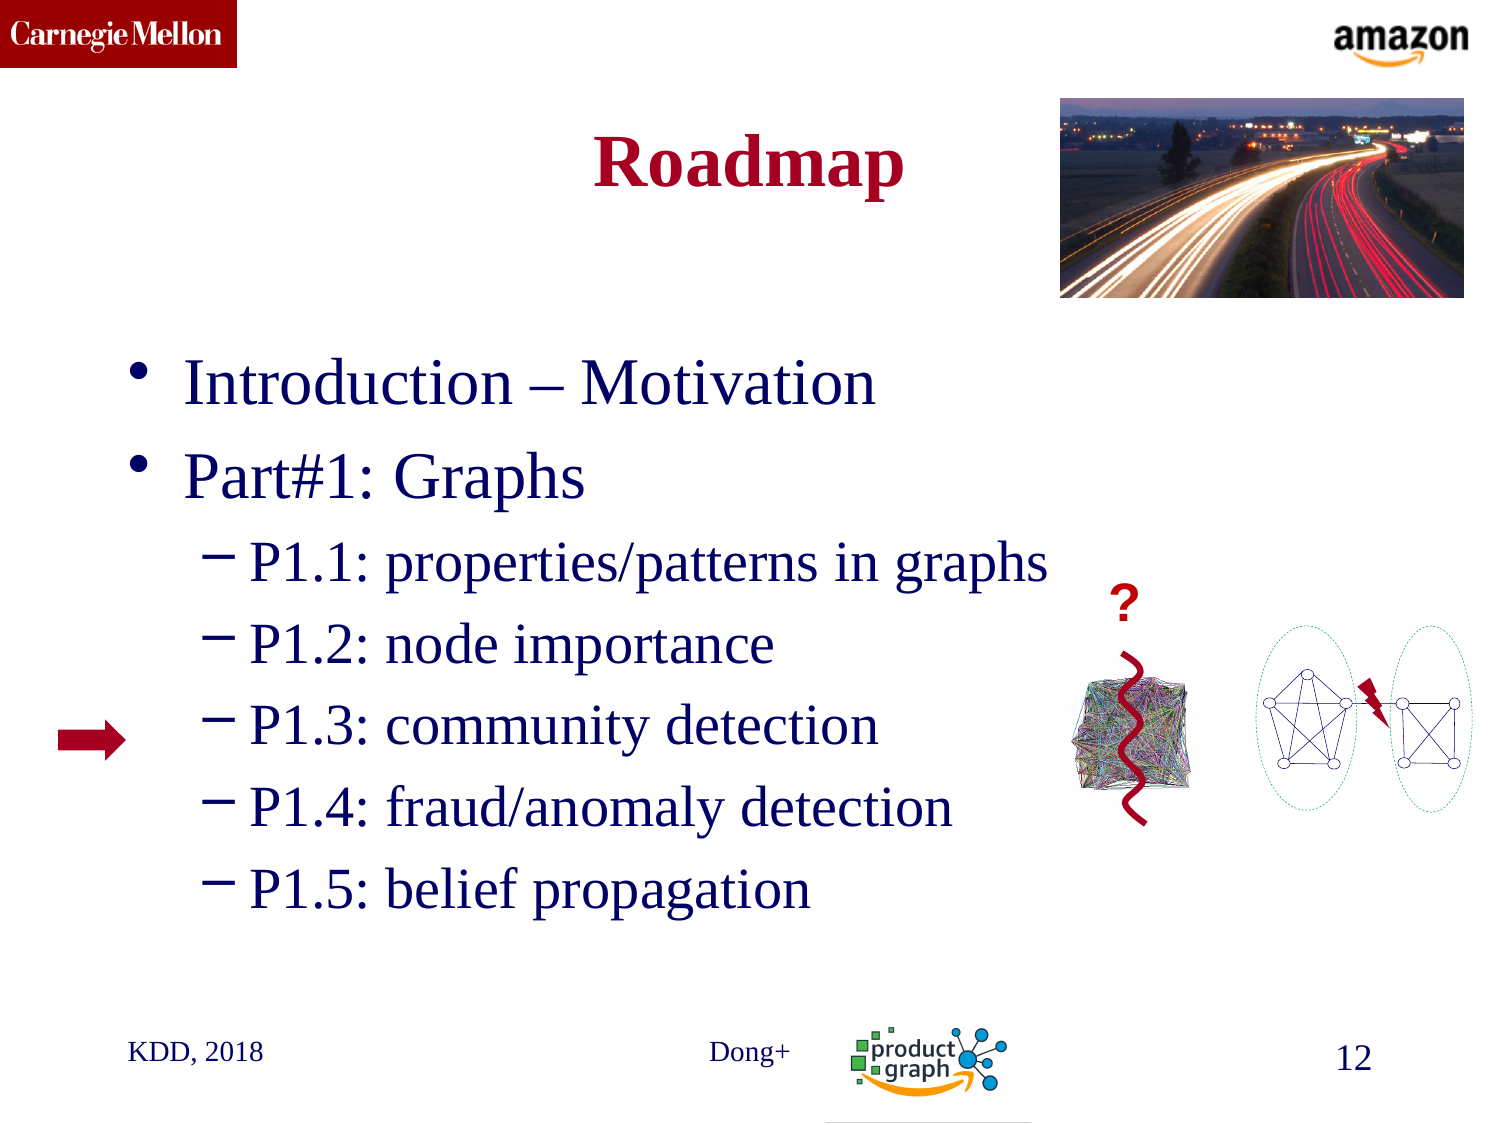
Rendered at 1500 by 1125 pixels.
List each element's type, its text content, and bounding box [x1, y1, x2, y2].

text_box [58, 719, 126, 761]
slide_number 12 [1074, 1024, 1388, 1101]
text_box [1264, 625, 1349, 667]
slide_number KDD, 2018 [112, 1024, 426, 1101]
footer Dong+ [512, 1024, 988, 1101]
picture [1063, 658, 1202, 811]
text_box ? [1094, 559, 1158, 640]
picture [1060, 98, 1464, 299]
list Introduction – Motivation Part#1: Graphs P1.1: properties/patterns in graphs P1.2: node importance P1.3: community detection P1.4: fraud/anomaly detection P1.5: belief propagation [112, 237, 1388, 1001]
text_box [1263, 669, 1461, 770]
text_box [1397, 625, 1473, 772]
title Roadmap [112, 99, 1058, 213]
text_box [1399, 773, 1465, 813]
picture [1322, 4, 1484, 88]
text_box [1137, 818, 1146, 824]
text_box [1268, 778, 1345, 811]
picture [0, 0, 237, 68]
